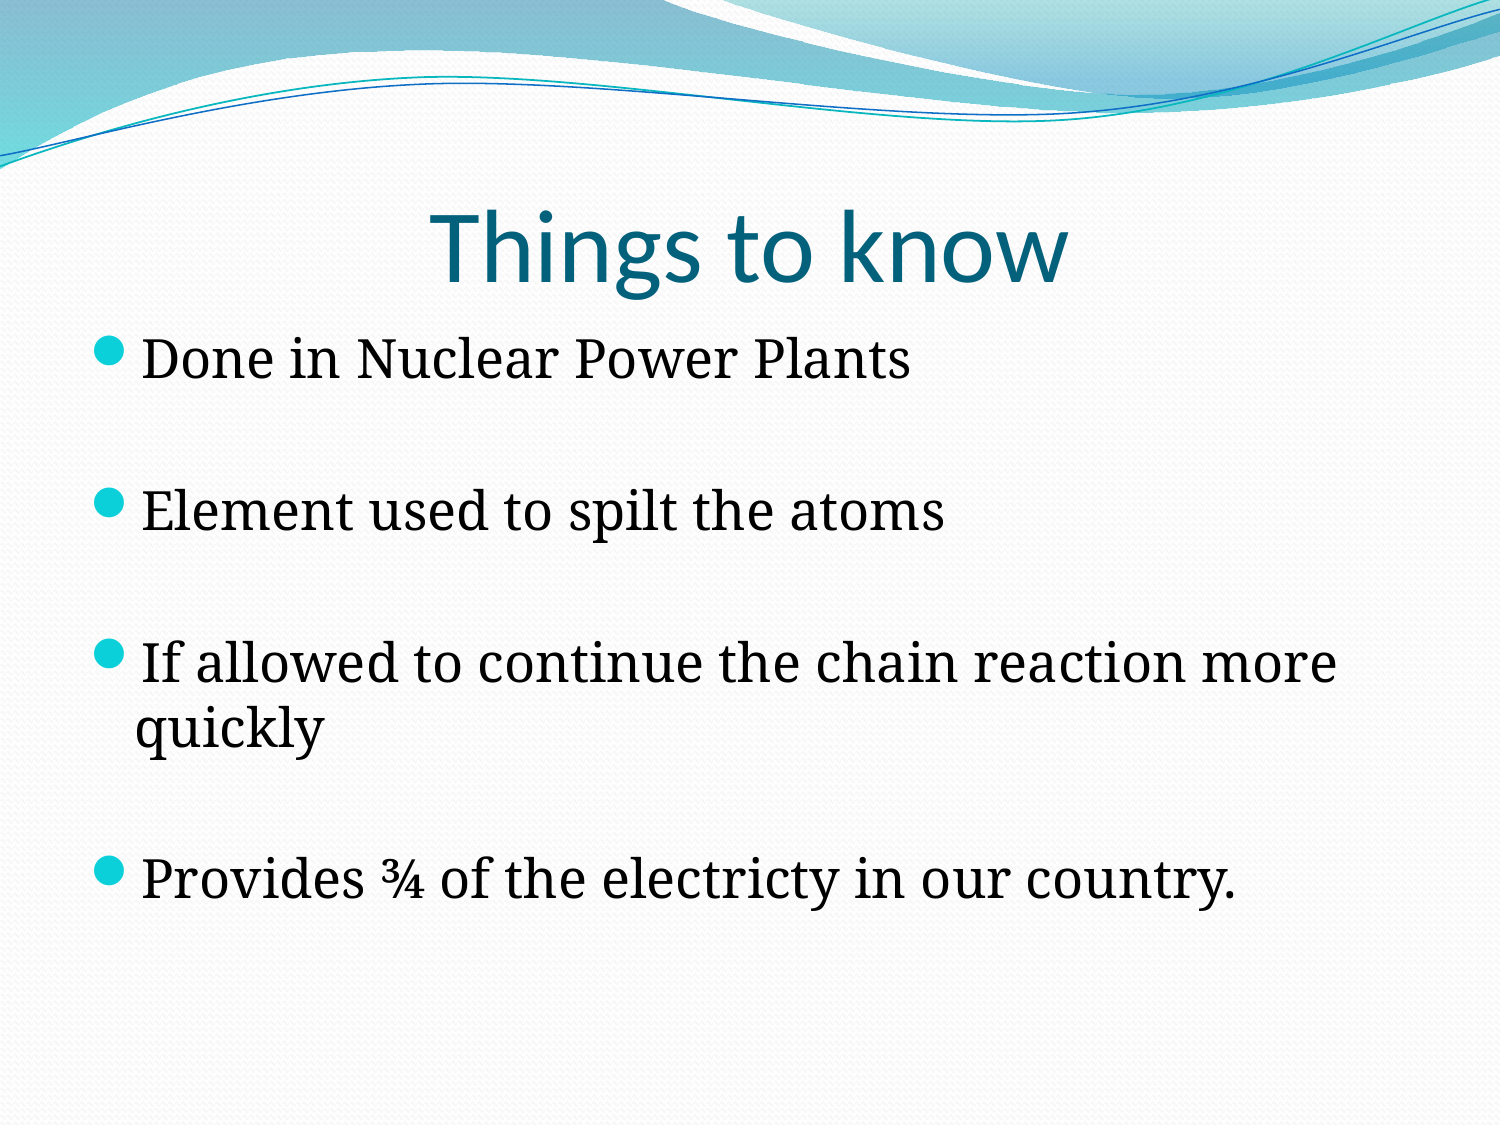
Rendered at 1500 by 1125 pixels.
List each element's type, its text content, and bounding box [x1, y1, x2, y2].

title Things to know [75, 115, 1425, 303]
list Done in Nuclear Power Plants Element used to spilt the atoms If allowed to continue the chain reaction more quickly Provides ¾ of the electricty in our country. [75, 317, 1425, 1038]
